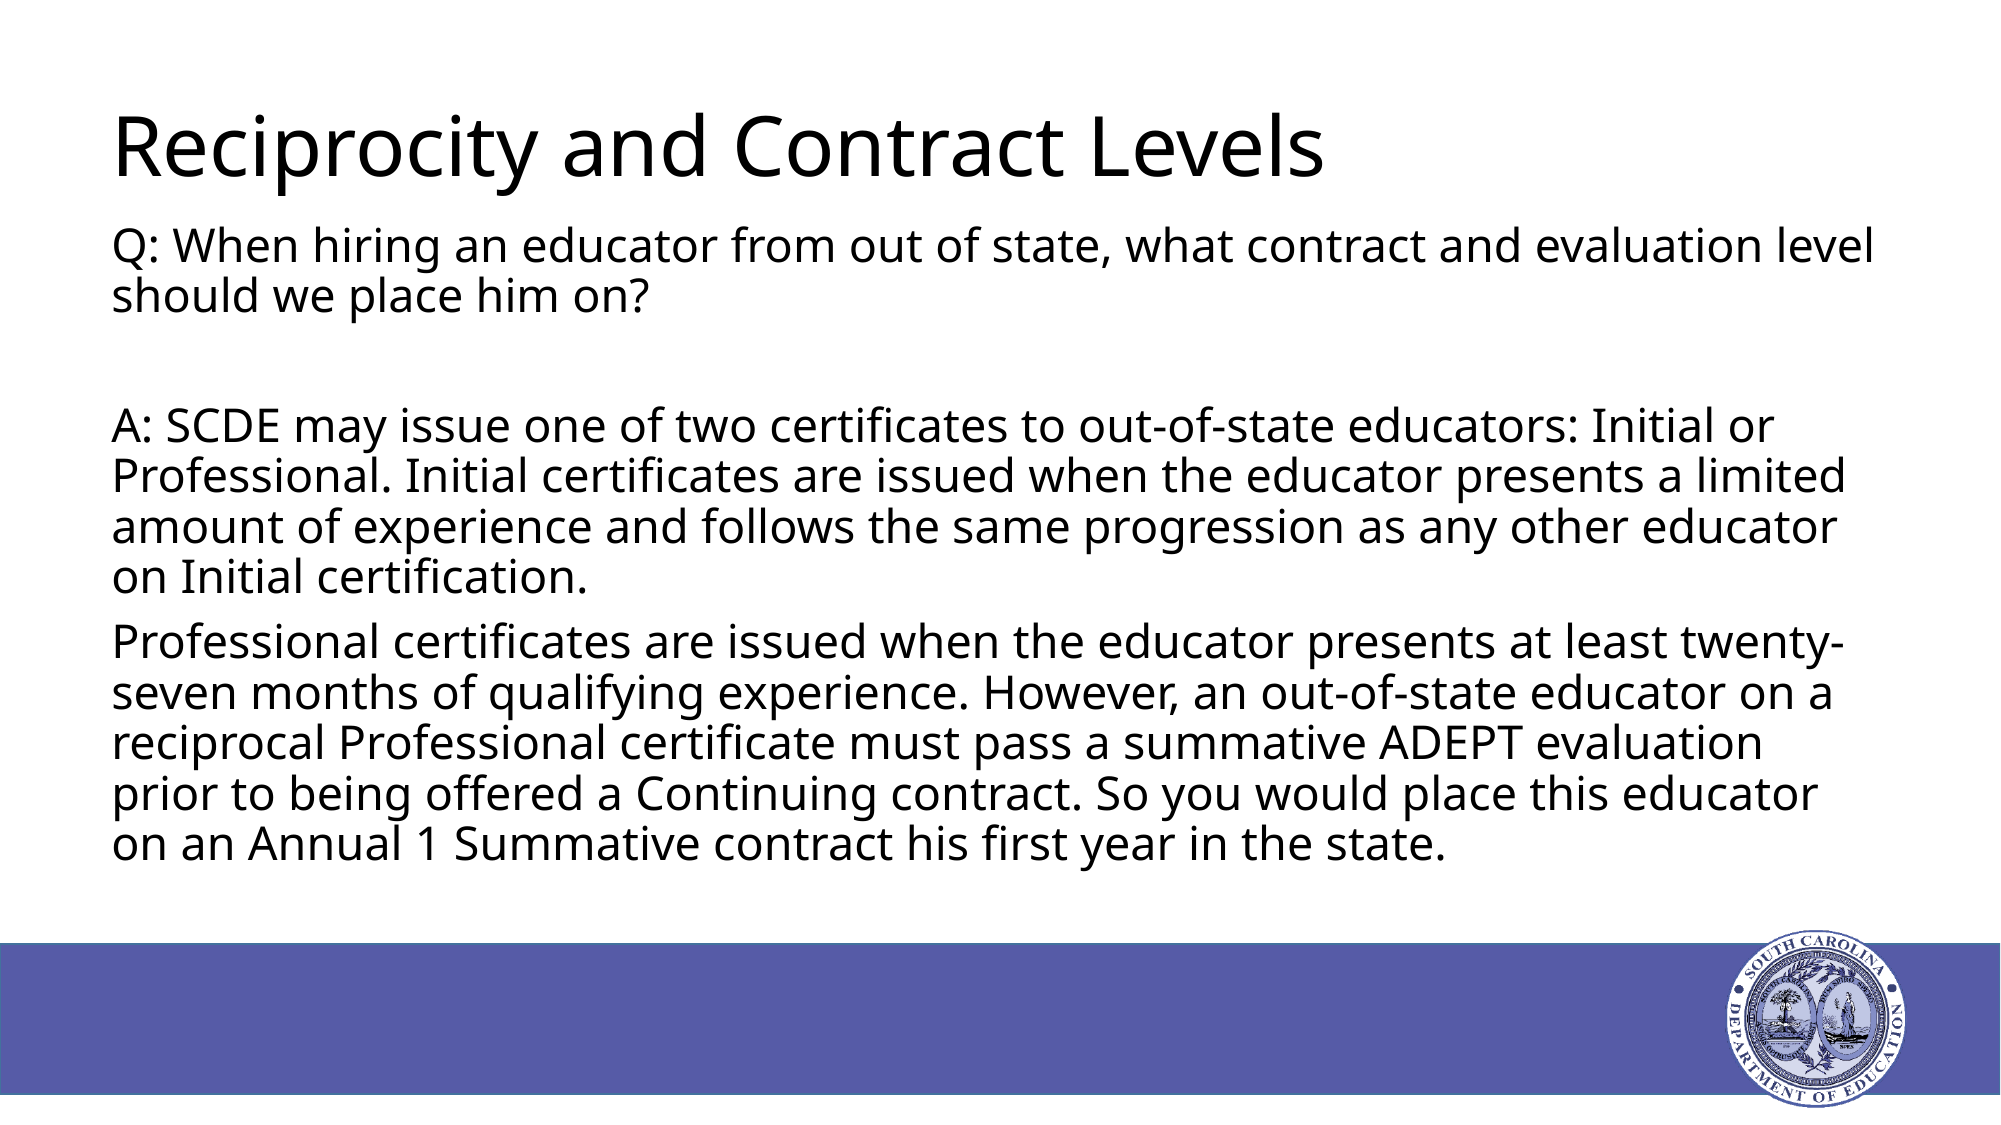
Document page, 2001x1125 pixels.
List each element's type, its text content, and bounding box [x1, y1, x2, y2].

list Q: When hiring an educator from out of state, what contract and evaluation level should we place him on? A: SCDE may issue one of two certificates to out-of-state educators: Initial or Professional. Initial certificates are issued when the educator presents a limited amount of experience and follows the same progression as any other educator on Initial certification. Professional certificates are issued when the educator presents at least twenty-seven months of qualifying experience. However, an out-of-state educator on a reciprocal Professional certificate must pass a summative ADEPT evaluation prior to being offered a Continuing contract. So you would place this educator on an Annual 1 Summative contract his first year in the state. [96, 214, 1897, 926]
title Reciprocity and Contract Levels [96, 59, 1897, 214]
picture [1723, 928, 1907, 1109]
